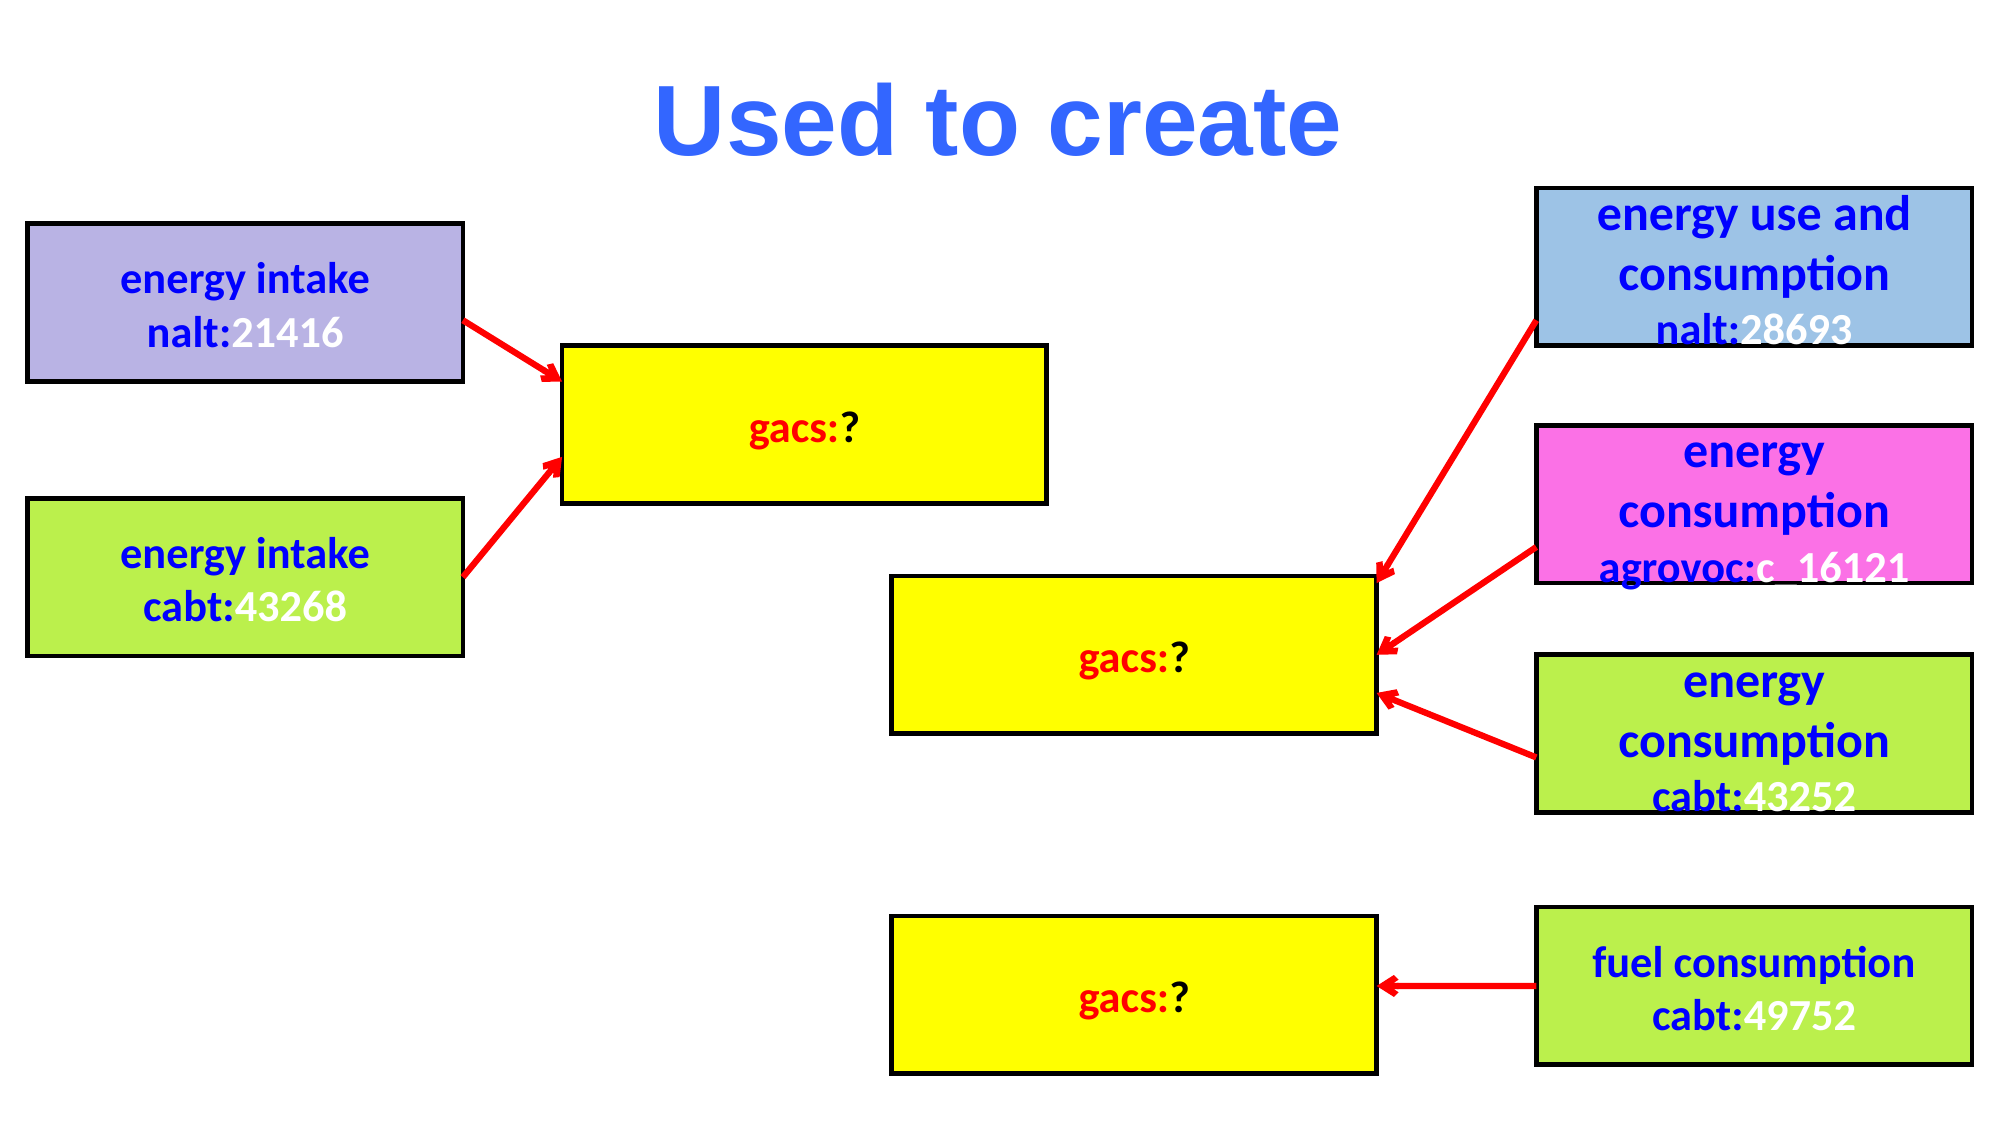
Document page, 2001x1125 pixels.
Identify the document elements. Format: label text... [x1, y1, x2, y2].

text_box energy intake nalt:21416 [27, 223, 463, 382]
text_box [1376, 692, 1537, 758]
text_box gacs:? [891, 575, 1377, 734]
text_box gacs:? [891, 915, 1377, 1074]
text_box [1376, 546, 1537, 655]
text_box energy use and consumption nalt:28693 [1536, 187, 1972, 346]
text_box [1376, 320, 1537, 546]
text_box energy consumption agrovoc:c_16121 [1537, 425, 1972, 584]
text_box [462, 320, 563, 382]
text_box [462, 456, 563, 578]
text_box gacs:? [561, 345, 1047, 504]
text_box fuel consumption cabt:49752 [1536, 906, 1972, 1065]
text_box Used to create [477, 28, 1519, 196]
text_box energy consumption cabt:43252 [1536, 654, 1972, 813]
text_box energy intake cabt:43268 [27, 498, 463, 657]
